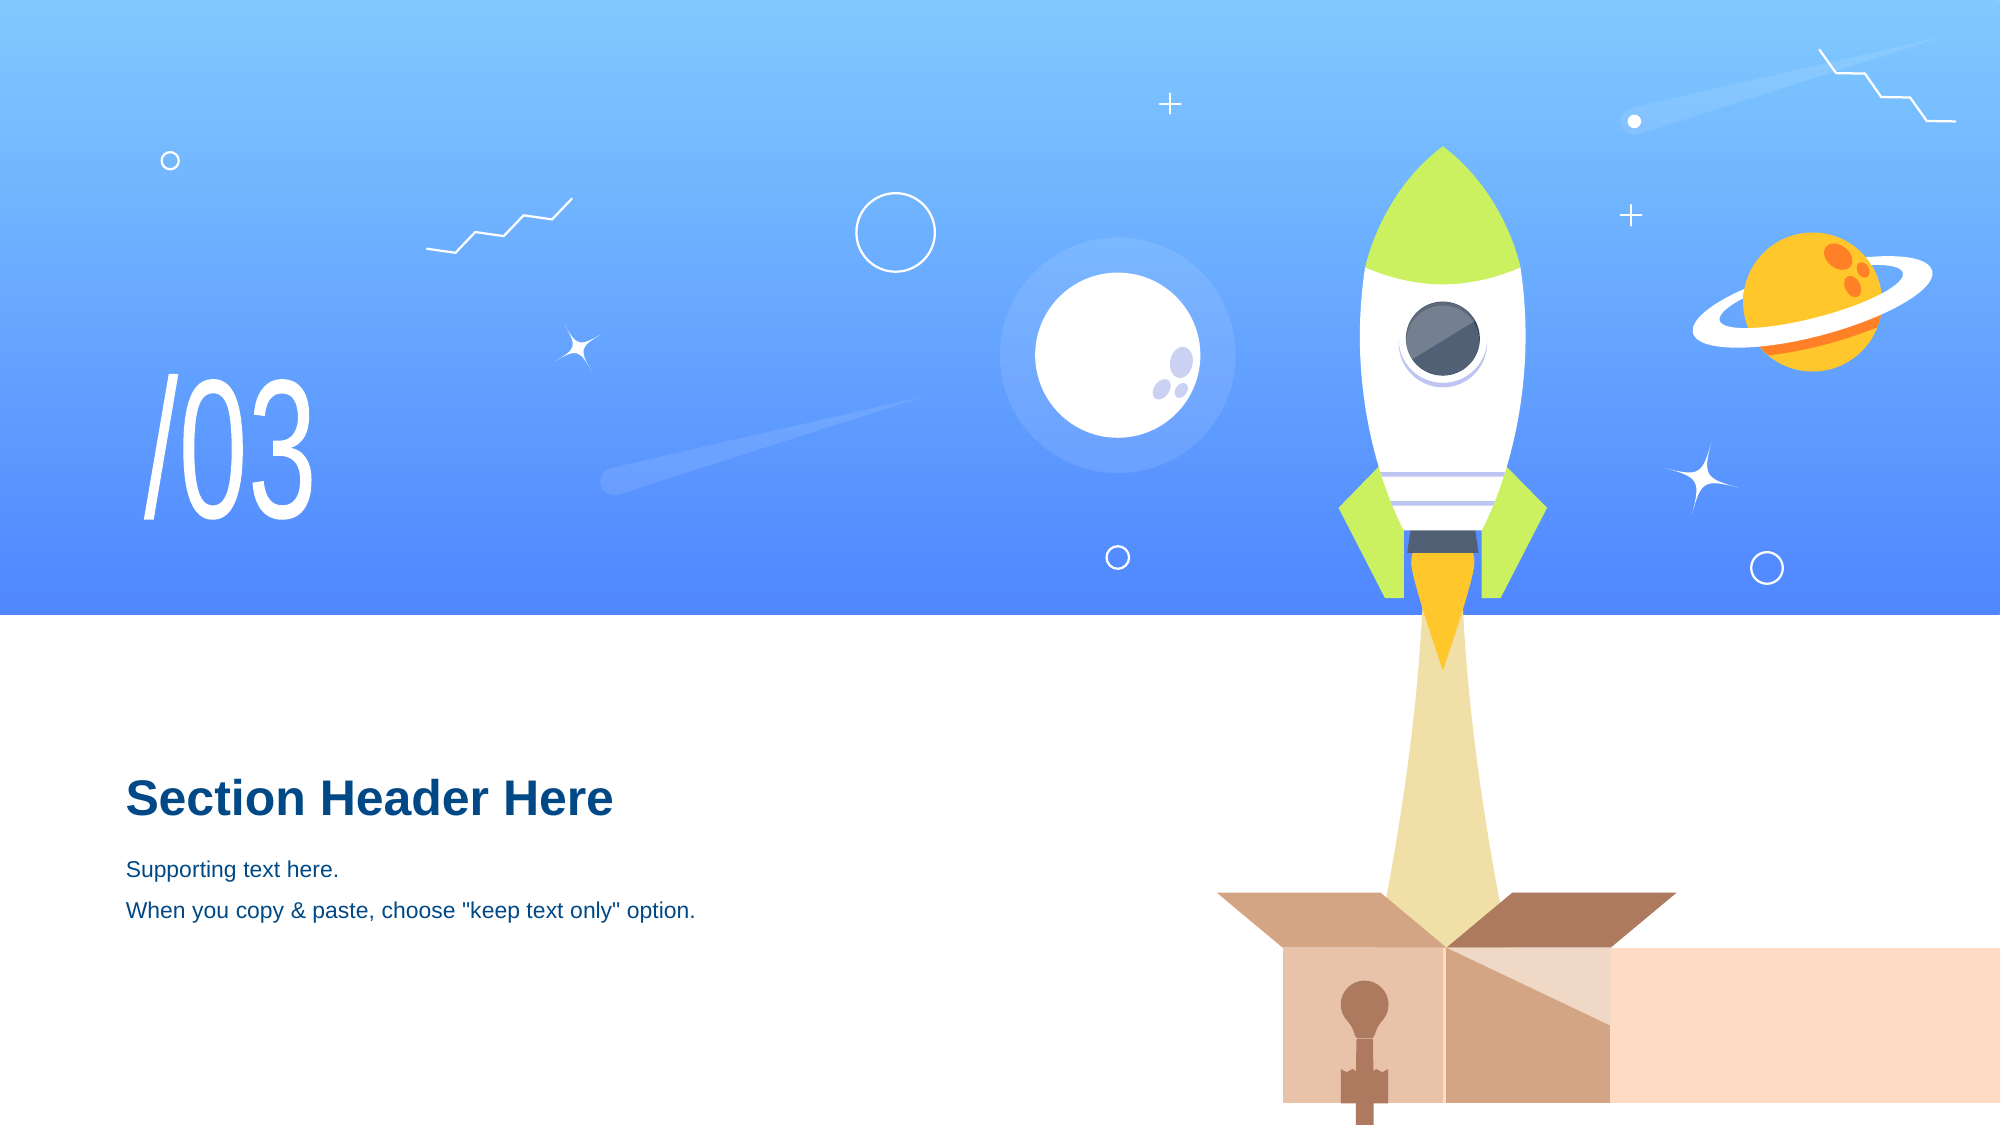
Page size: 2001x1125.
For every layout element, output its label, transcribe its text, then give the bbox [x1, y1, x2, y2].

list Supporting text here. When you copy & paste, choose "keep text only" option. [111, 833, 1000, 1000]
title Section Header Here [110, 686, 1000, 834]
